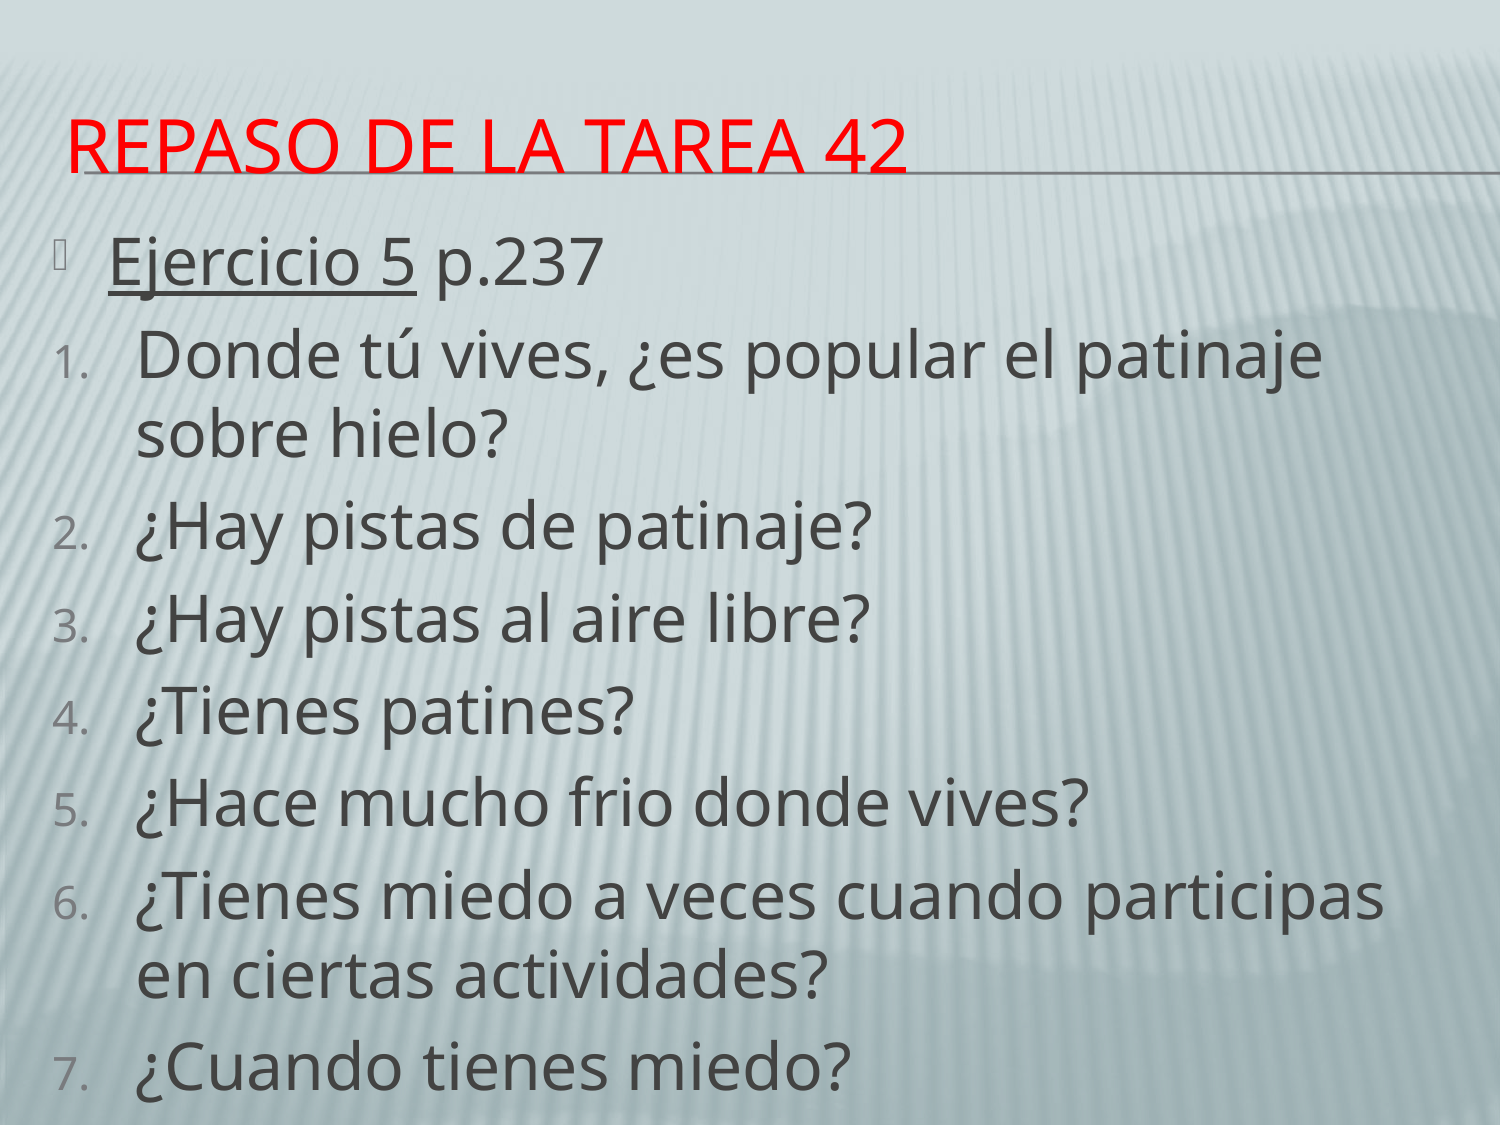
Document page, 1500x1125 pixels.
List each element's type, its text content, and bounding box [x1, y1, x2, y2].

title Repaso de la tarea 42 [50, 75, 1475, 212]
list Ejercicio 5 p.237 Donde tú vives, ¿es popular el patinaje sobre hielo? ¿Hay pistas de patinaje? ¿Hay pistas al aire libre? ¿Tienes patines? ¿Hace mucho frio donde vives? ¿Tienes miedo a veces cuando participas en ciertas actividades? ¿Cuando tienes miedo? [37, 212, 1475, 1113]
